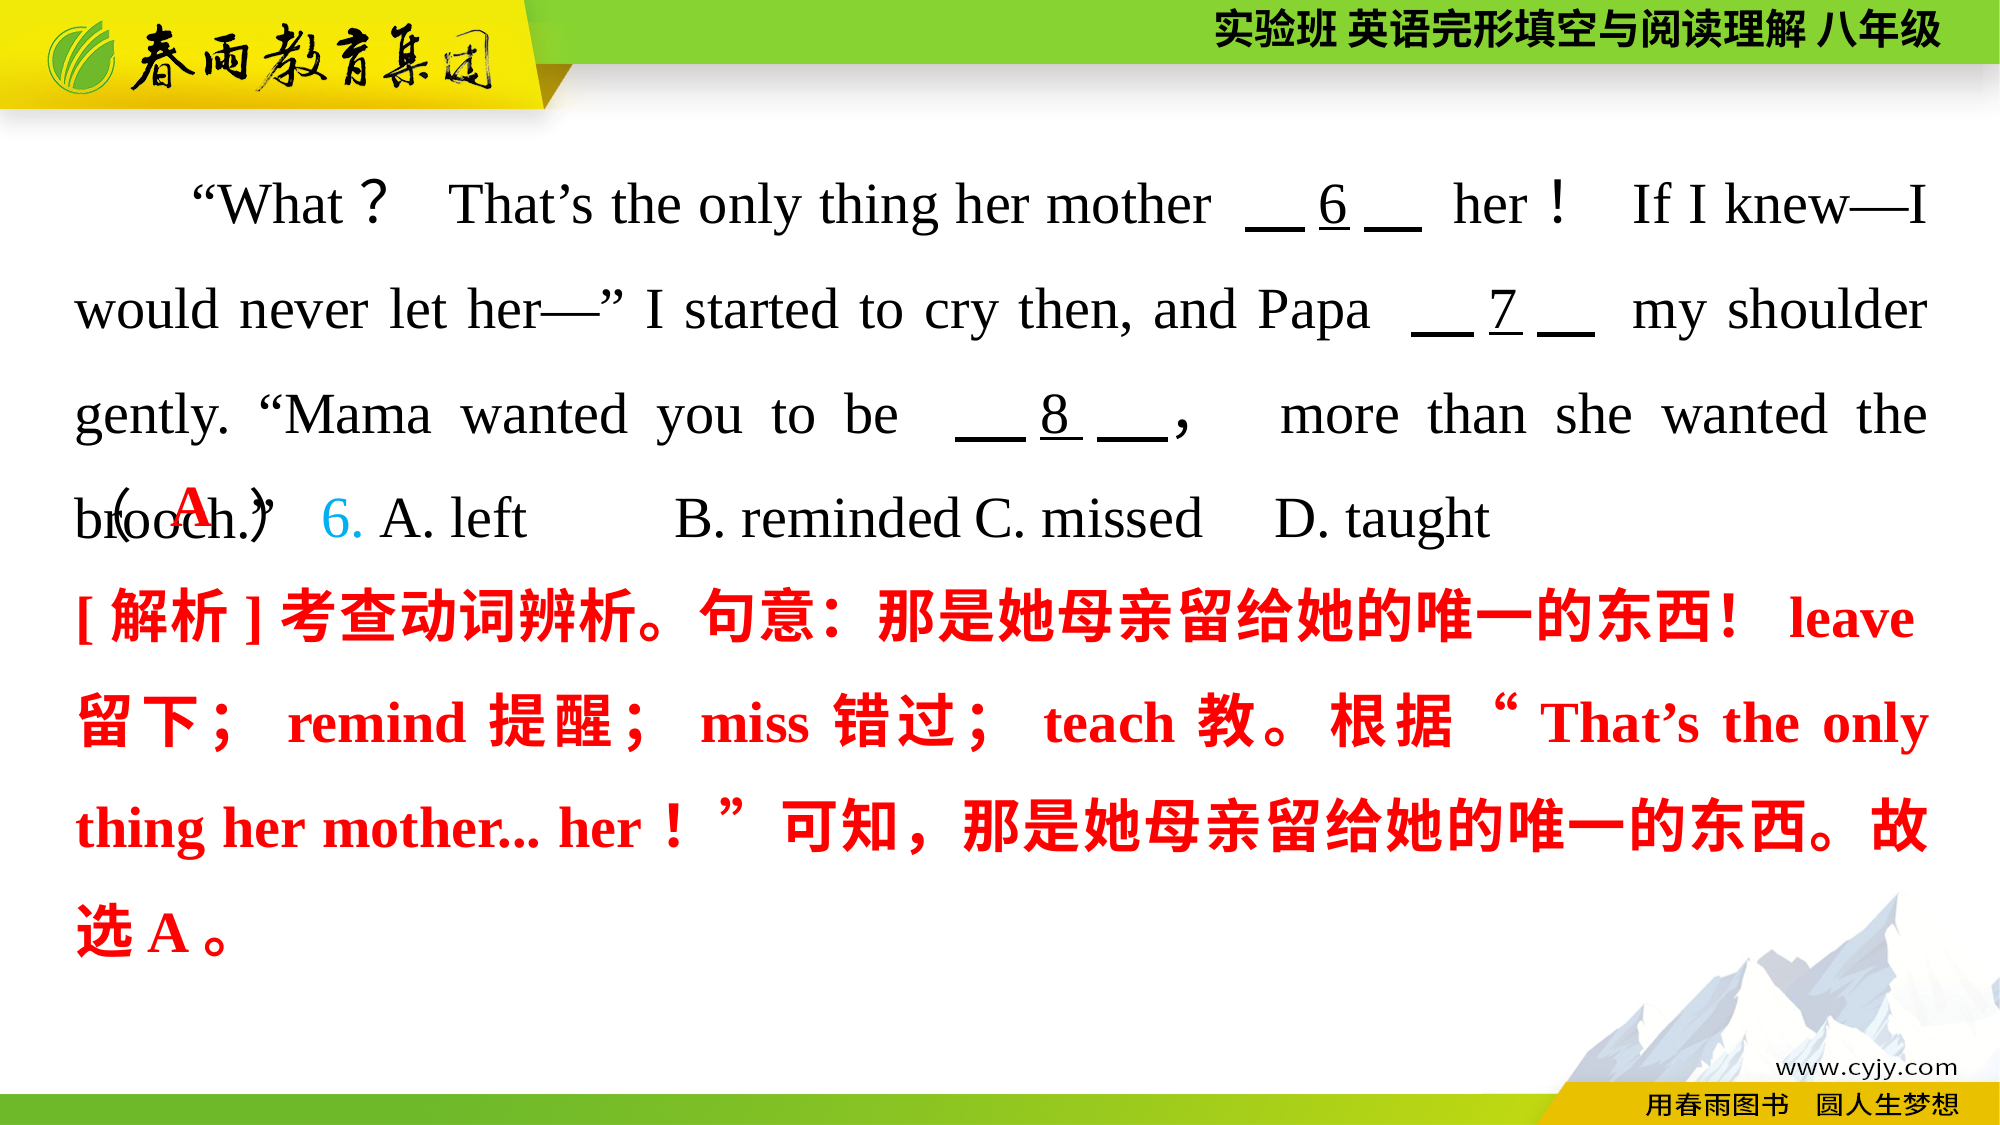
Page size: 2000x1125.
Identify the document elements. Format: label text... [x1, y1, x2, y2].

text_box （ ）6. A. left B. reminded C. missed D. taught [59, 437, 1944, 558]
list “What？ That’s the only thing her mother 6 her！ If I knew—I would never let her—” I started to cry then, and Papa 7 my shoulder gently. “Mama wanted you to be 8 ， more than she wanted the brooch.” [59, 122, 1944, 437]
picture [0, 0, 2000, 1125]
text_box [解析]考查动词辨析。句意：那是她母亲留给她的唯一的东西！leave留下；remind提醒；miss错过；teach教。根据“That’s the only thing her mother... her！”可知，那是她母亲留给她的唯一的东西。故选A。 [60, 536, 1945, 972]
text_box A [155, 460, 228, 536]
